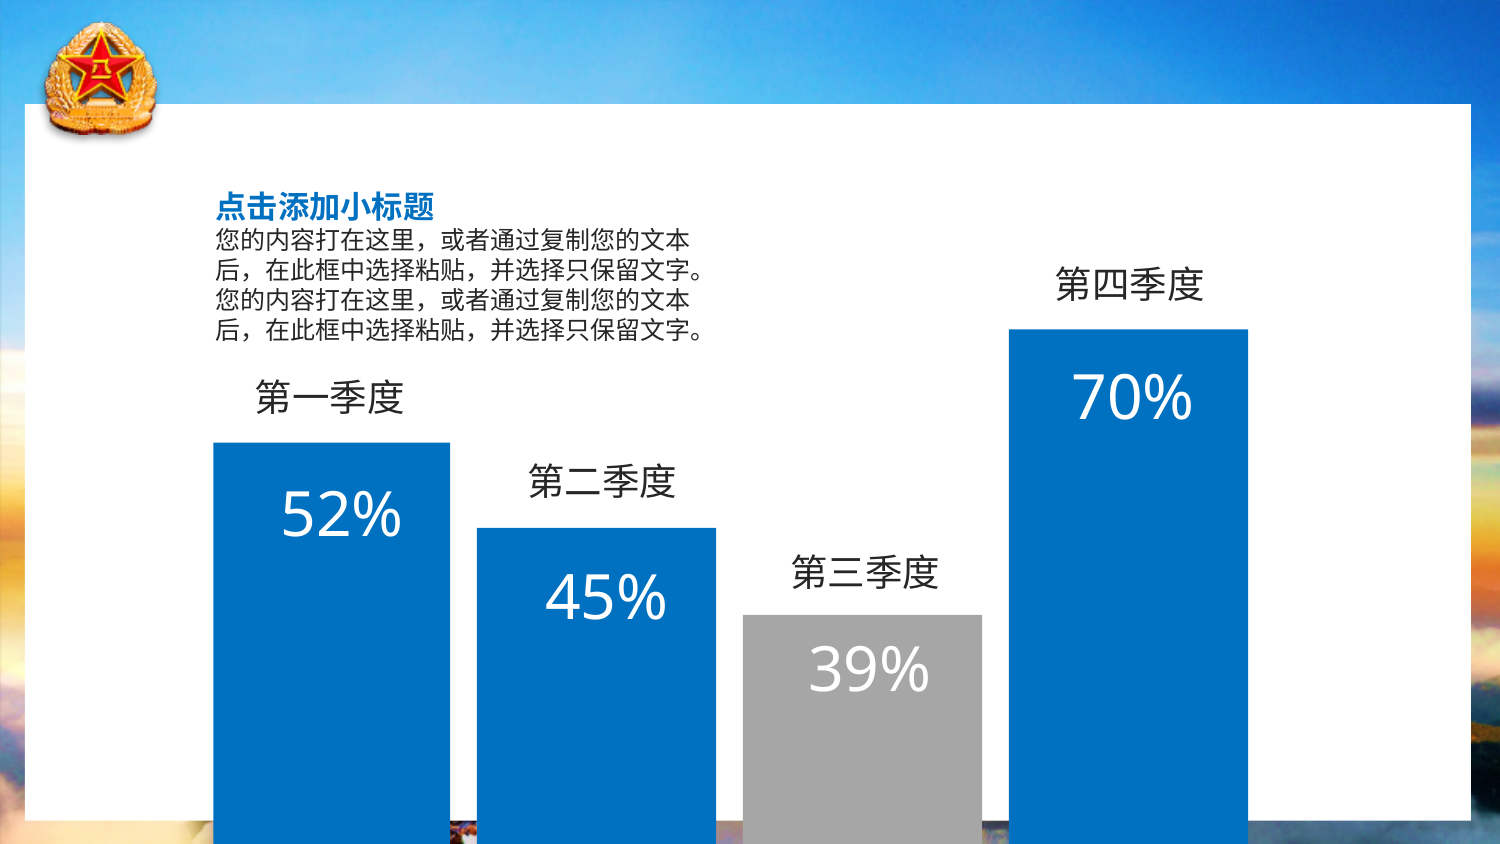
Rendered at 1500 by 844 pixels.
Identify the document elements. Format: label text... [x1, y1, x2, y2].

text_box [742, 614, 983, 844]
text_box 第二季度 [516, 457, 693, 509]
text_box 第四季度 [1044, 260, 1221, 312]
text_box 70% [1056, 349, 1210, 440]
text_box 第一季度 [244, 373, 421, 425]
picture [717, 821, 742, 844]
text_box 点击添加小标题 您的内容打在这里，或者通过复制您的文本后，在此框中选择粘贴，并选择只保留文字。 您的内容打在这里，或者通过复制您的文本后，在此框中选择粘贴，并选择只保留文字。 [200, 142, 720, 353]
text_box 45% [530, 549, 684, 640]
text_box [213, 442, 451, 844]
text_box 52% [265, 466, 419, 557]
text_box [476, 527, 717, 844]
text_box 39% [793, 621, 947, 711]
text_box [1008, 329, 1249, 844]
picture [0, 0, 1500, 844]
picture [451, 821, 476, 844]
text_box 第三季度 [779, 548, 956, 600]
picture [983, 821, 1008, 844]
